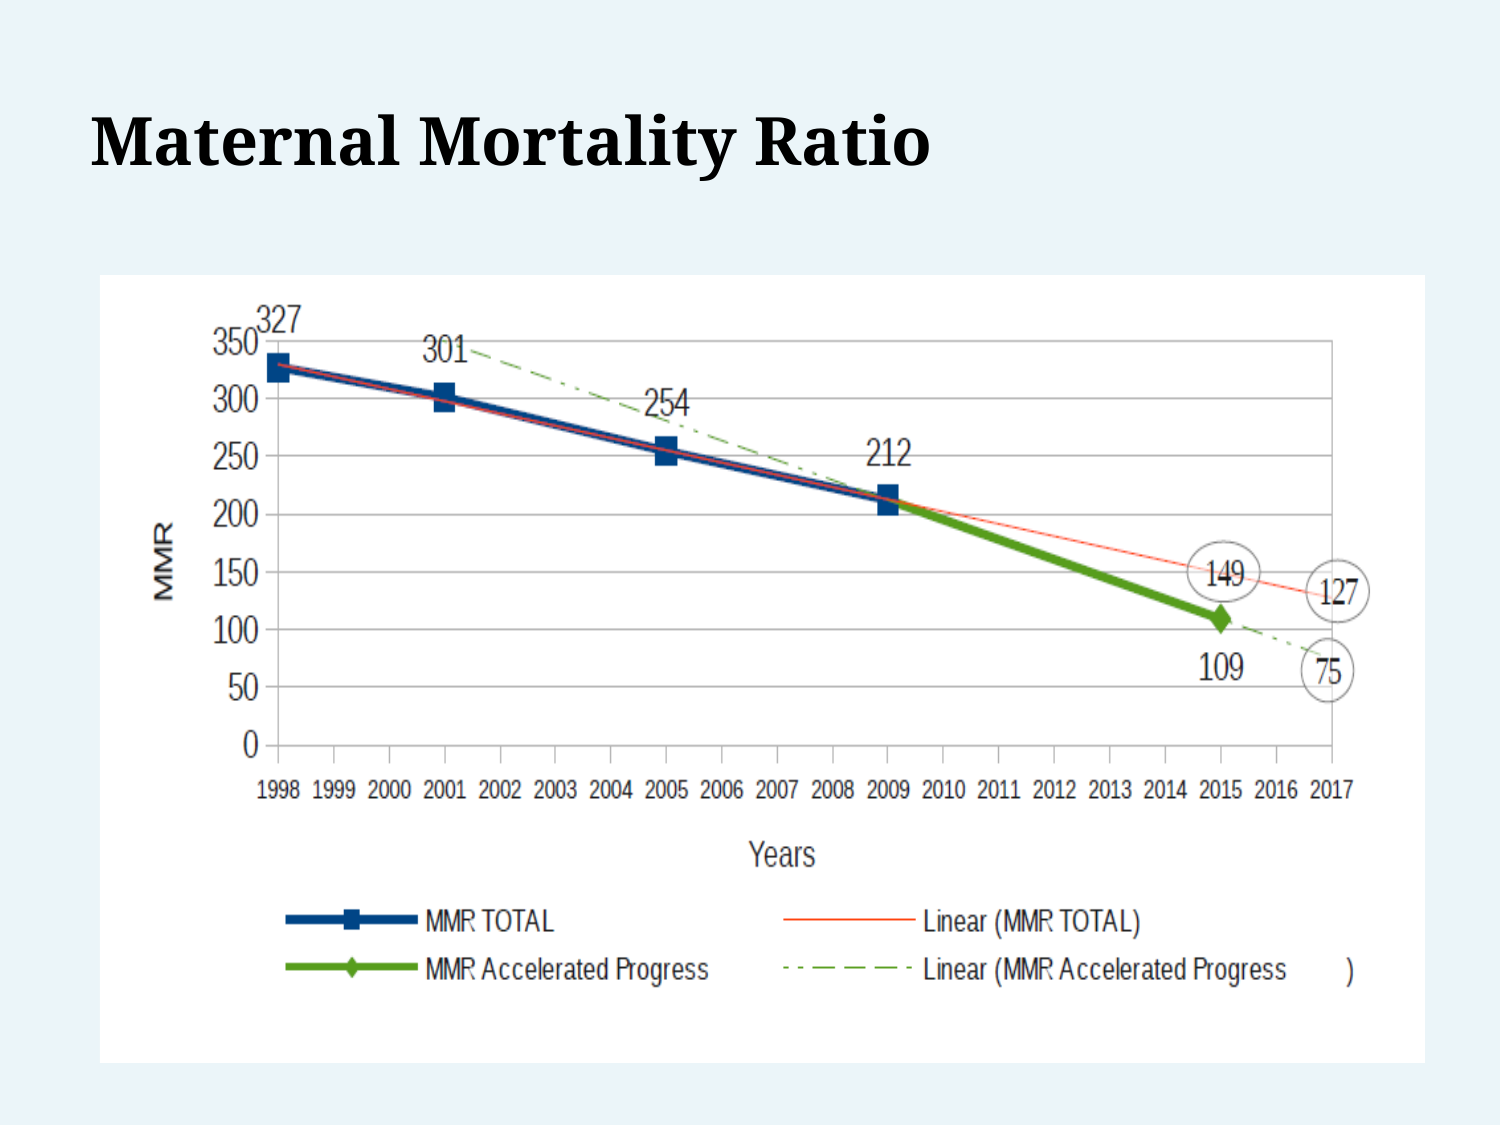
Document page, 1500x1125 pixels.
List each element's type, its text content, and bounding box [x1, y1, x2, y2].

list [75, 262, 1425, 1005]
picture [99, 274, 1426, 1063]
title Maternal Mortality Ratio [75, 45, 1425, 233]
